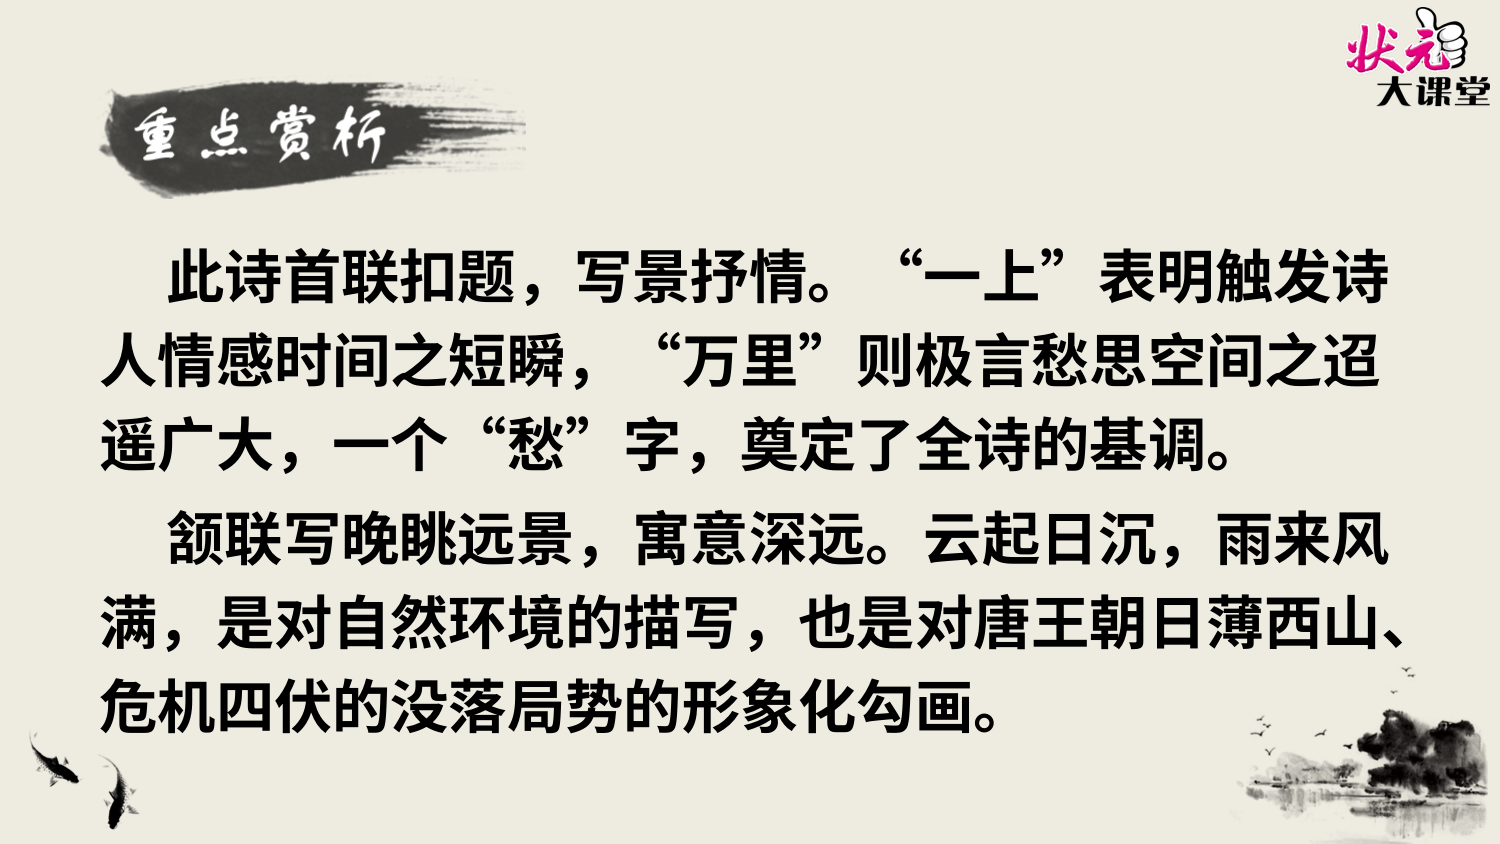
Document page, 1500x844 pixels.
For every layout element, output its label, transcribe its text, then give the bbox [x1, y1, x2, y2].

picture [0, 0, 1500, 844]
text_box 此诗首联扣题，写景抒情。“一上”表明触发诗人情感时间之短瞬，“万里”则极言愁思空间之迢遥广大，一个“愁”字，奠定了全诗的基调。 颔联写晚眺远景，寓意深远。云起日沉，雨来风满，是对自然环境的描写，也是对唐王朝日薄西山、危机四伏的没落局势的形象化勾画。 [84, 218, 1416, 748]
